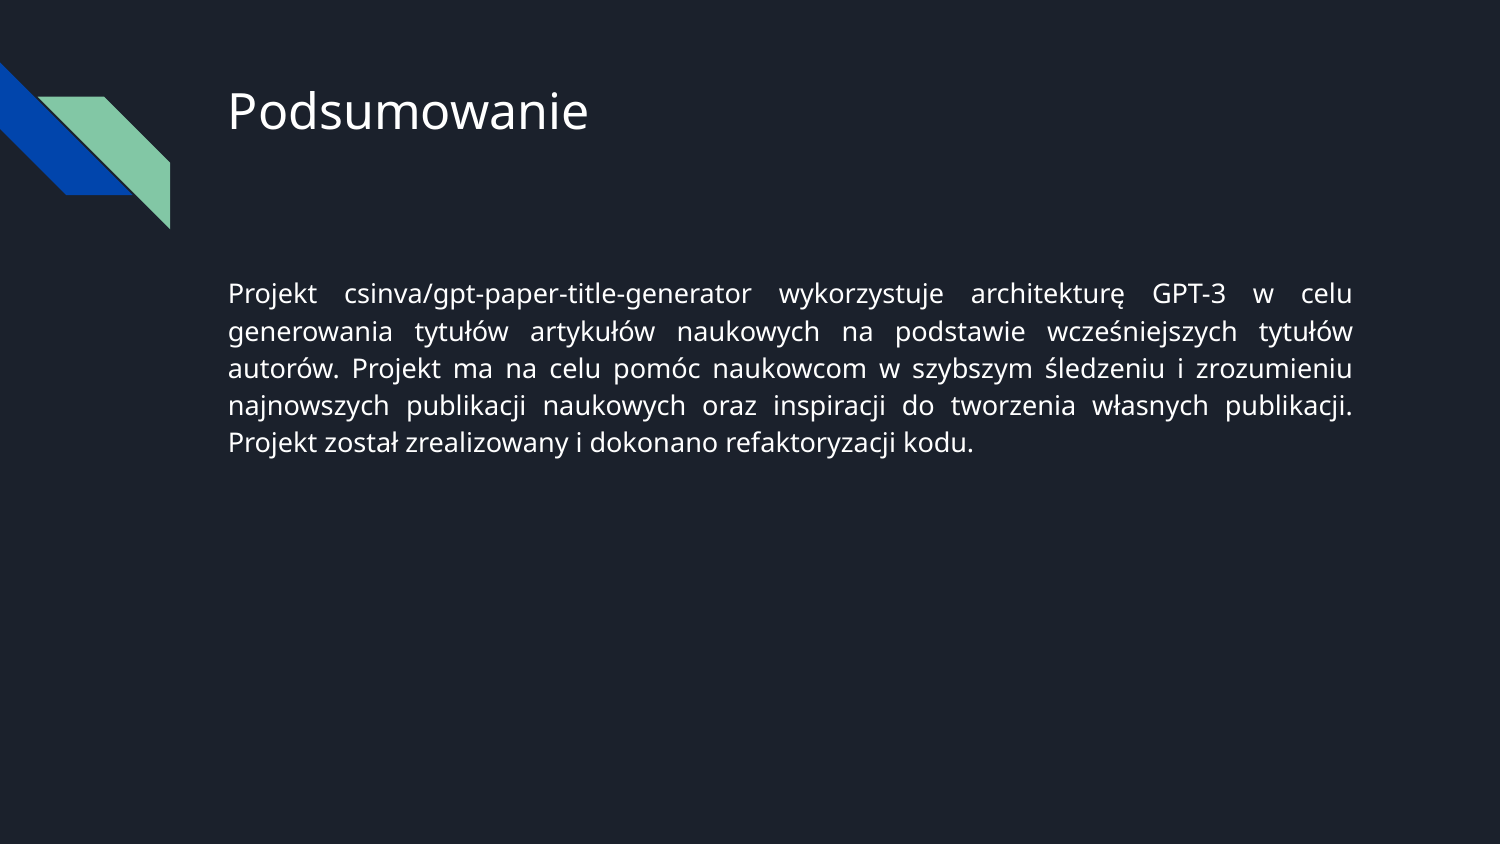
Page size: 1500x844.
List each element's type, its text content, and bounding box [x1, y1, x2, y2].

list Projekt csinva/gpt-paper-title-generator wykorzystuje architekturę GPT-3 w celu generowania tytułów artykułów naukowych na podstawie wcześniejszych tytułów autorów. Projekt ma na celu pomóc naukowcom w szybszym śledzeniu i zrozumieniu najnowszych publikacji naukowych oraz inspiracji do tworzenia własnych publikacji. Projekt został zrealizowany i dokonano refaktoryzacji kodu. [212, 257, 1368, 735]
title Podsumowanie [212, 64, 1368, 215]
